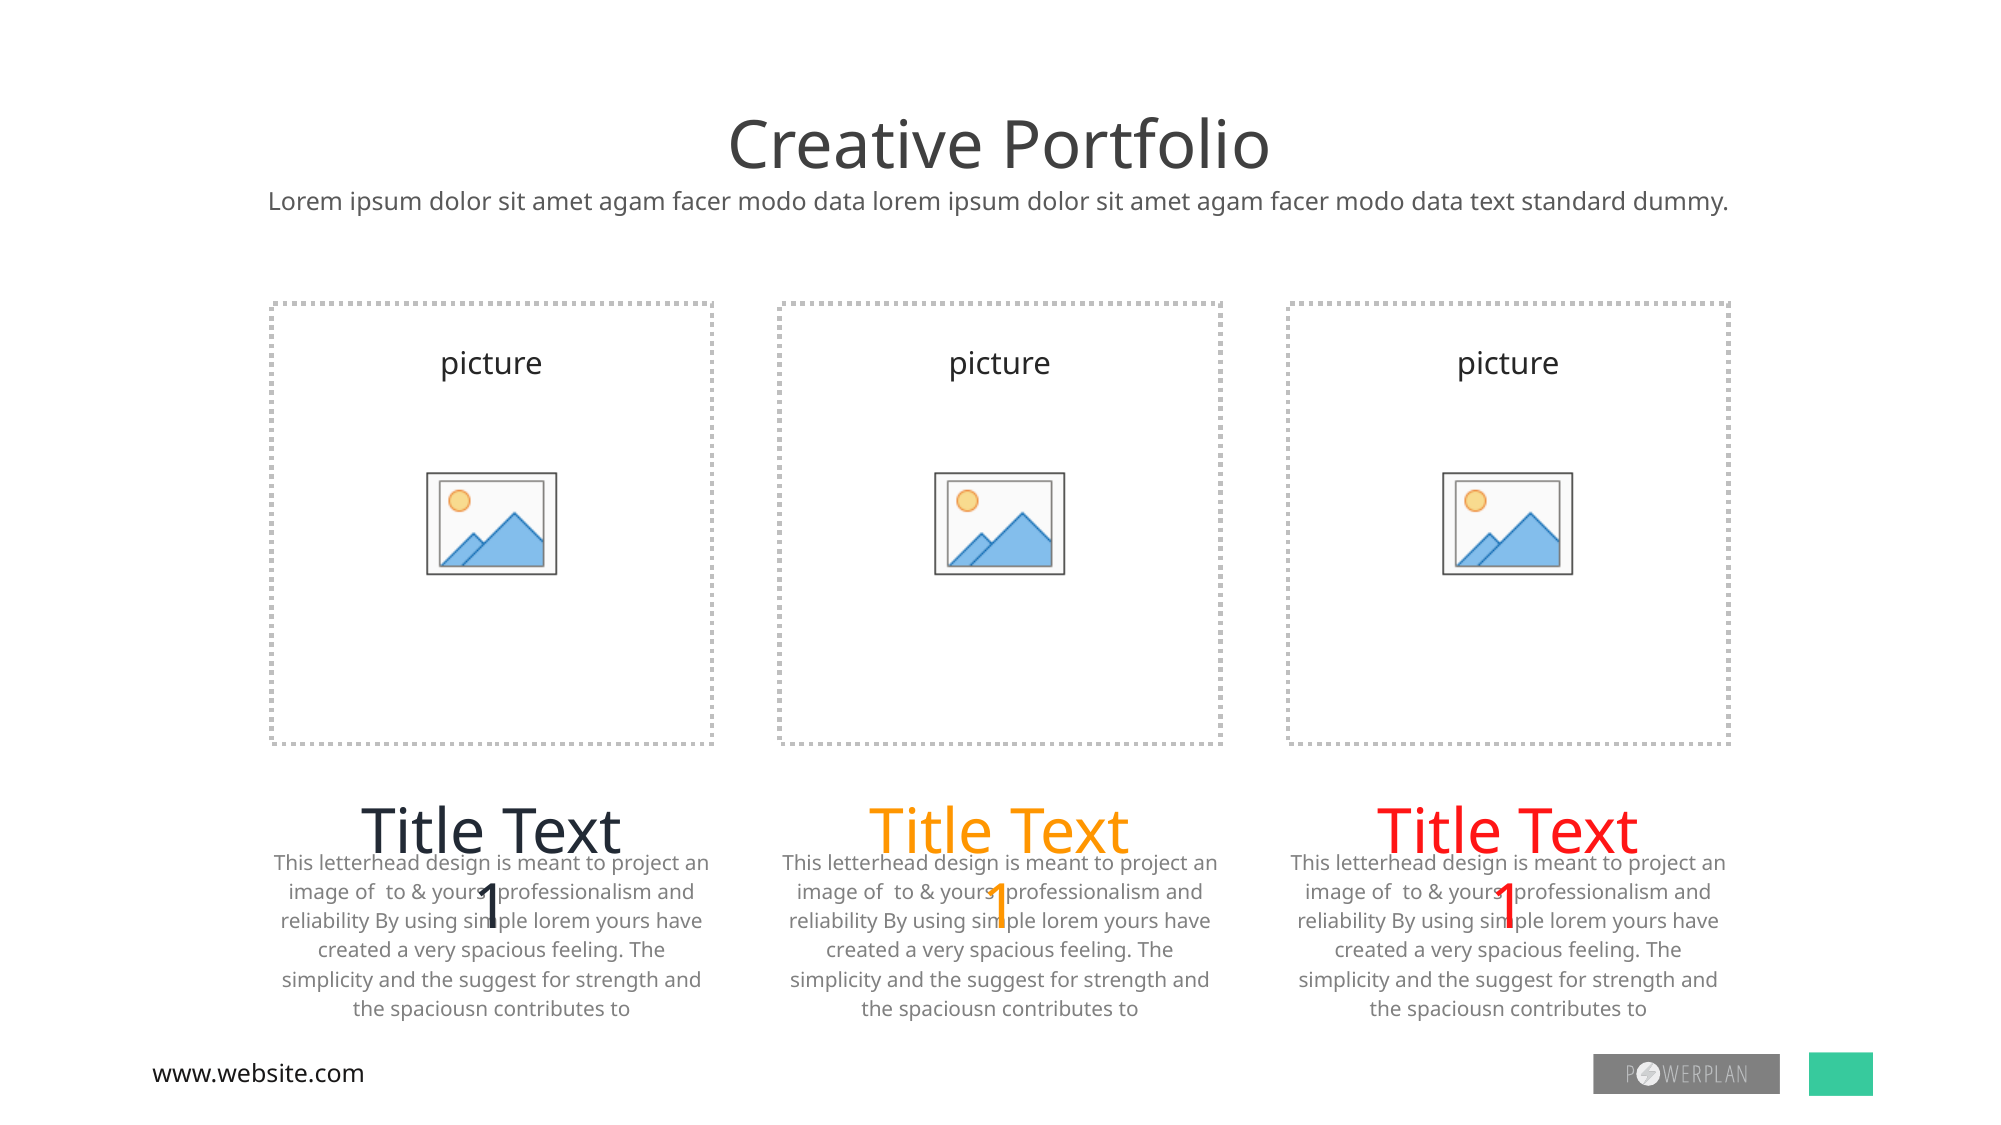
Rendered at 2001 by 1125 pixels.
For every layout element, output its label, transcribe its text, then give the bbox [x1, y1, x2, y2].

text_box [270, 303, 713, 745]
picture [811, 335, 1189, 713]
text_box [779, 303, 1221, 745]
picture [303, 335, 680, 713]
list Lorem ipsum dolor sit amet agam facer modo data lorem ipsum dolor sit amet agam facer modo data text standard dummy. [137, 181, 1863, 224]
picture [1320, 335, 1697, 713]
slide_number 12 [1809, 1052, 1873, 1096]
text_box [1287, 303, 1730, 745]
slide_number www.website.com [137, 1042, 391, 1103]
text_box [1288, 783, 1729, 997]
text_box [271, 783, 712, 997]
title Creative Portfolio [137, 96, 1863, 181]
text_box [779, 783, 1221, 997]
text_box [1593, 1053, 1780, 1094]
